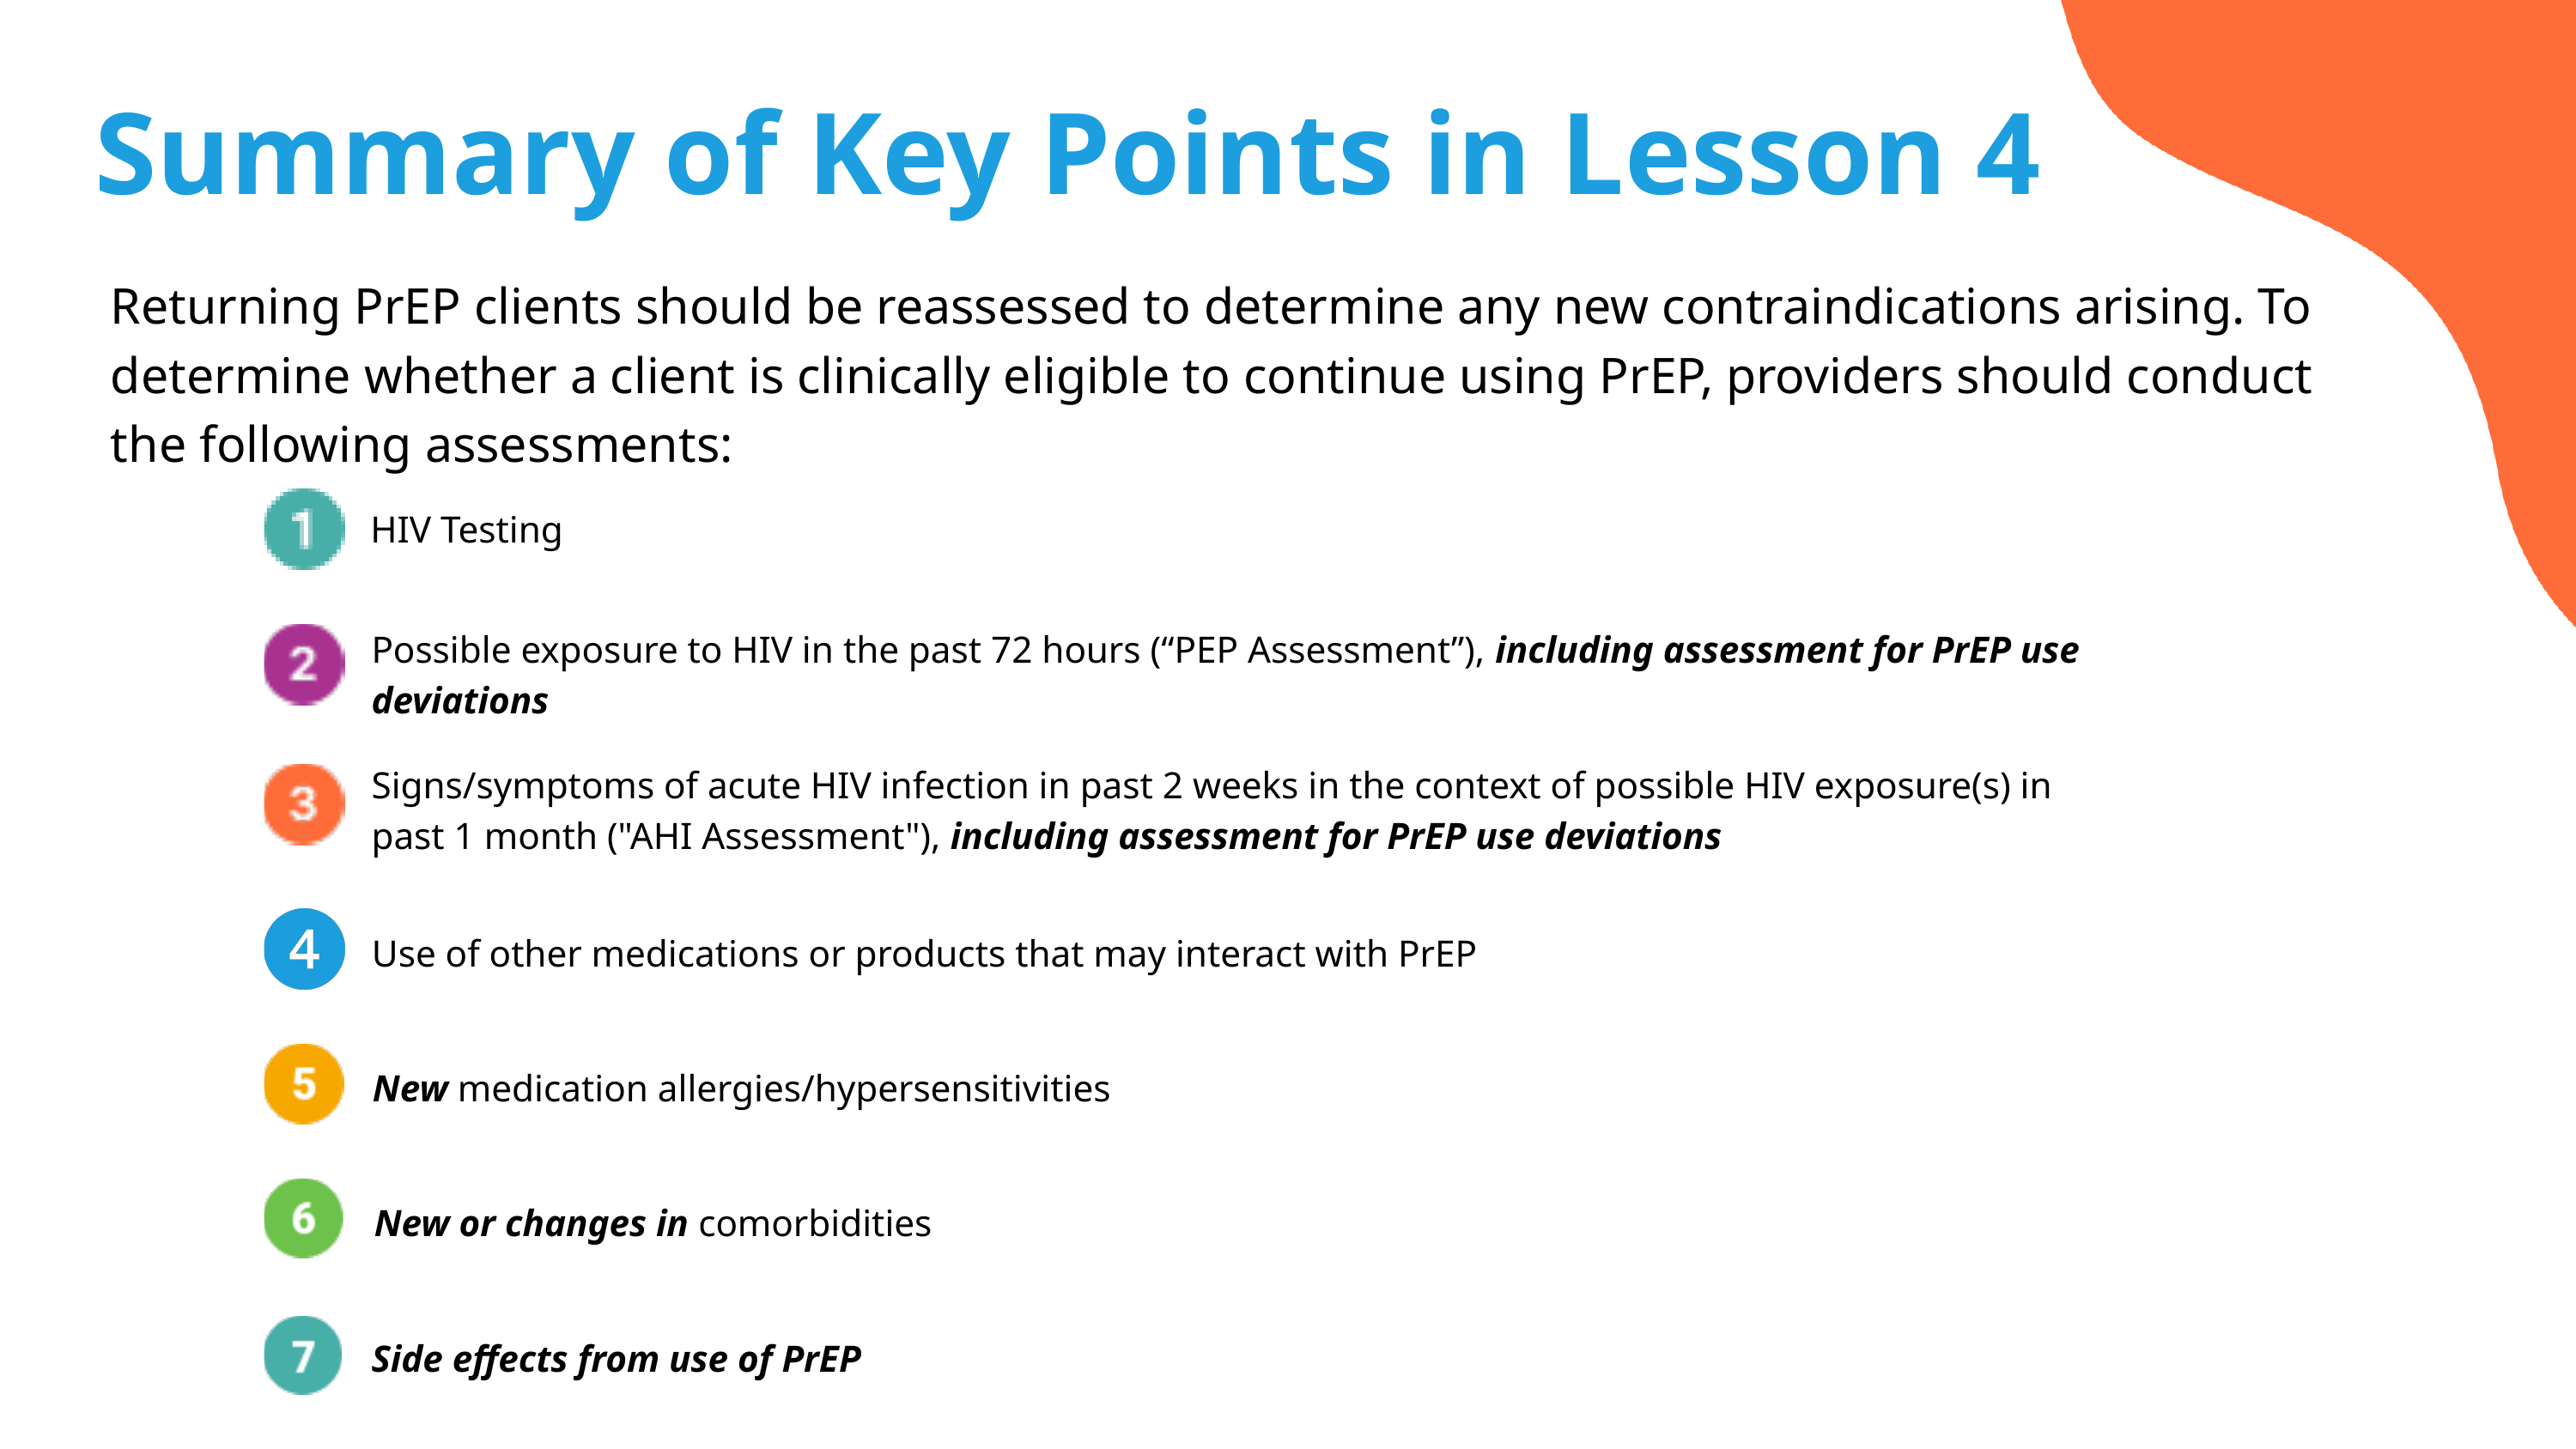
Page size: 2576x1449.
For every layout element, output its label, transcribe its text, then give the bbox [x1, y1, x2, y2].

text_box [1866, 0, 2576, 727]
text_box Summary of Key Points in Lesson 4 [94, 58, 2278, 217]
text_box Returning PrEP clients should be reassessed to determine any new contraindications arising. To determine whether a client is clinically eligible to continue using PrEP, providers should conduct the following assessments: [110, 264, 2342, 472]
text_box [264, 488, 2204, 1395]
